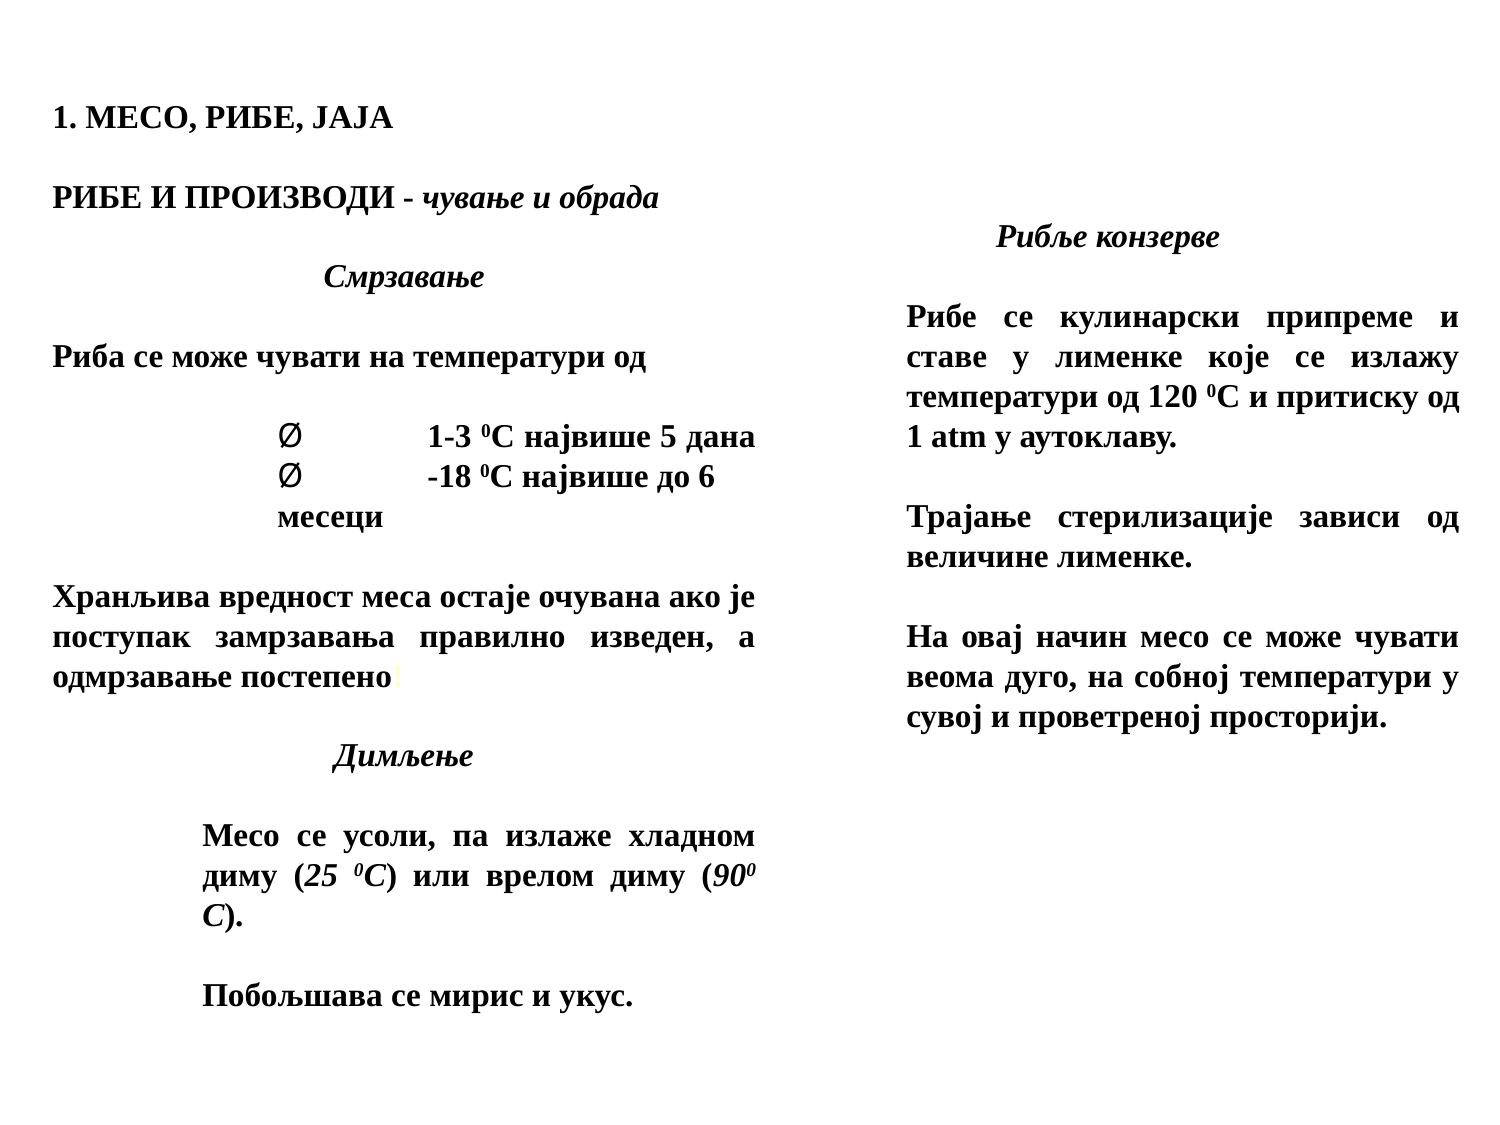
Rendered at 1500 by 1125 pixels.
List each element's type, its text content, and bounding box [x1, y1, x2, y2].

text_box 1. МЕСО, РИБЕ, ЈАЈА РИБЕ И ПРОИЗВОДИ - чување и обрада Смрзавање Риба се може чувати на температури од Ø 1-3 0C највише 5 дана Ø -18 0C највише до 6 месеци Хранљива вредност меса остаје очувана ако је поступак замрзавања правилно изведен, а одмрзавање постепено! Димљење Месо се усоли, па излаже хладном диму (25 0C) или врелом диму (900 C). Побољшава се мирис и укус. Рибље конзерве Рибе се кулинарски припреме и ставе у лименке које се излажу температури од 120 0C и притиску од 1 atm у аутоклаву. Трајање стерилизације зависи од величине лименке. На овај начин месо се може чувати веома дуго, на собној температури у сувој и проветреној просторији. [37, 87, 1475, 1125]
